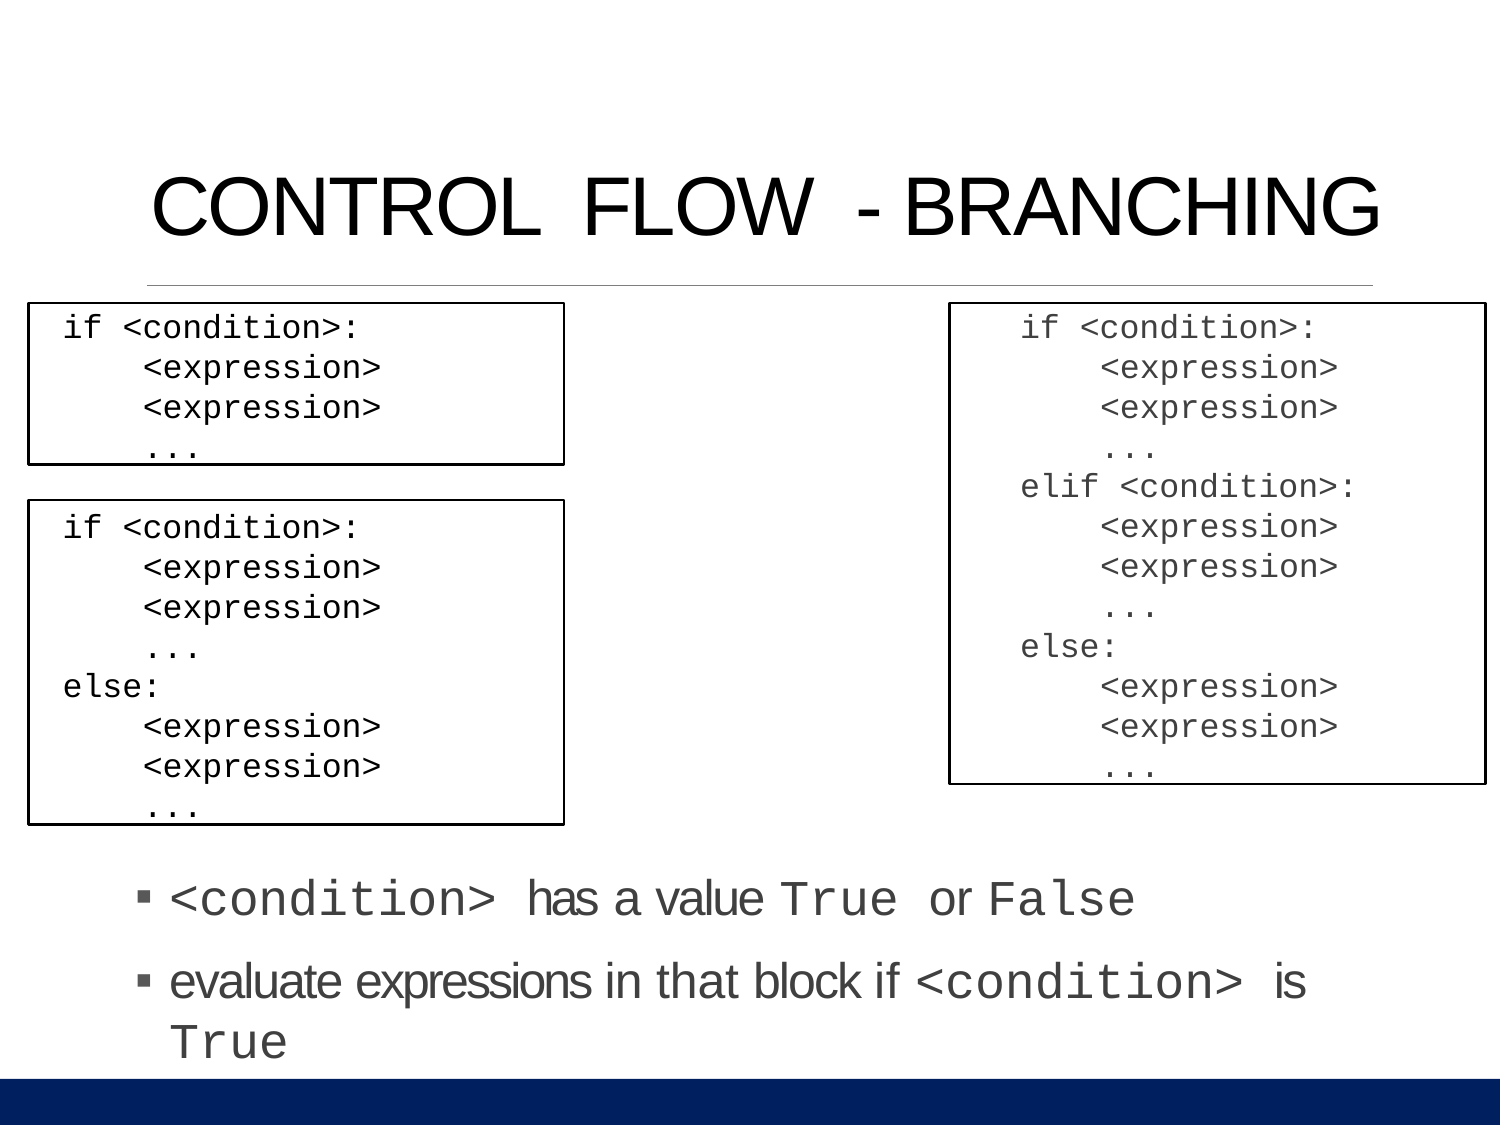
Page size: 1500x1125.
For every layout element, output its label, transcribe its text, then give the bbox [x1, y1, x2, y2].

text_box if <condition>: <expression> <expression> ... [28, 302, 565, 465]
text_box if <condition>: <expression> <expression> ... elif <condition>: <expression> <expression> ... else: <expression> <expression> ... [949, 302, 1486, 785]
text_box if <condition>: <expression> <expression> ... else: <expression> <expression> ... [28, 499, 565, 825]
title CONTROL FLOW - BRANCHING [147, 149, 1426, 340]
text_box <condition> has a value True or False evaluate expressions in that block if <condition> is True [132, 840, 1426, 1069]
